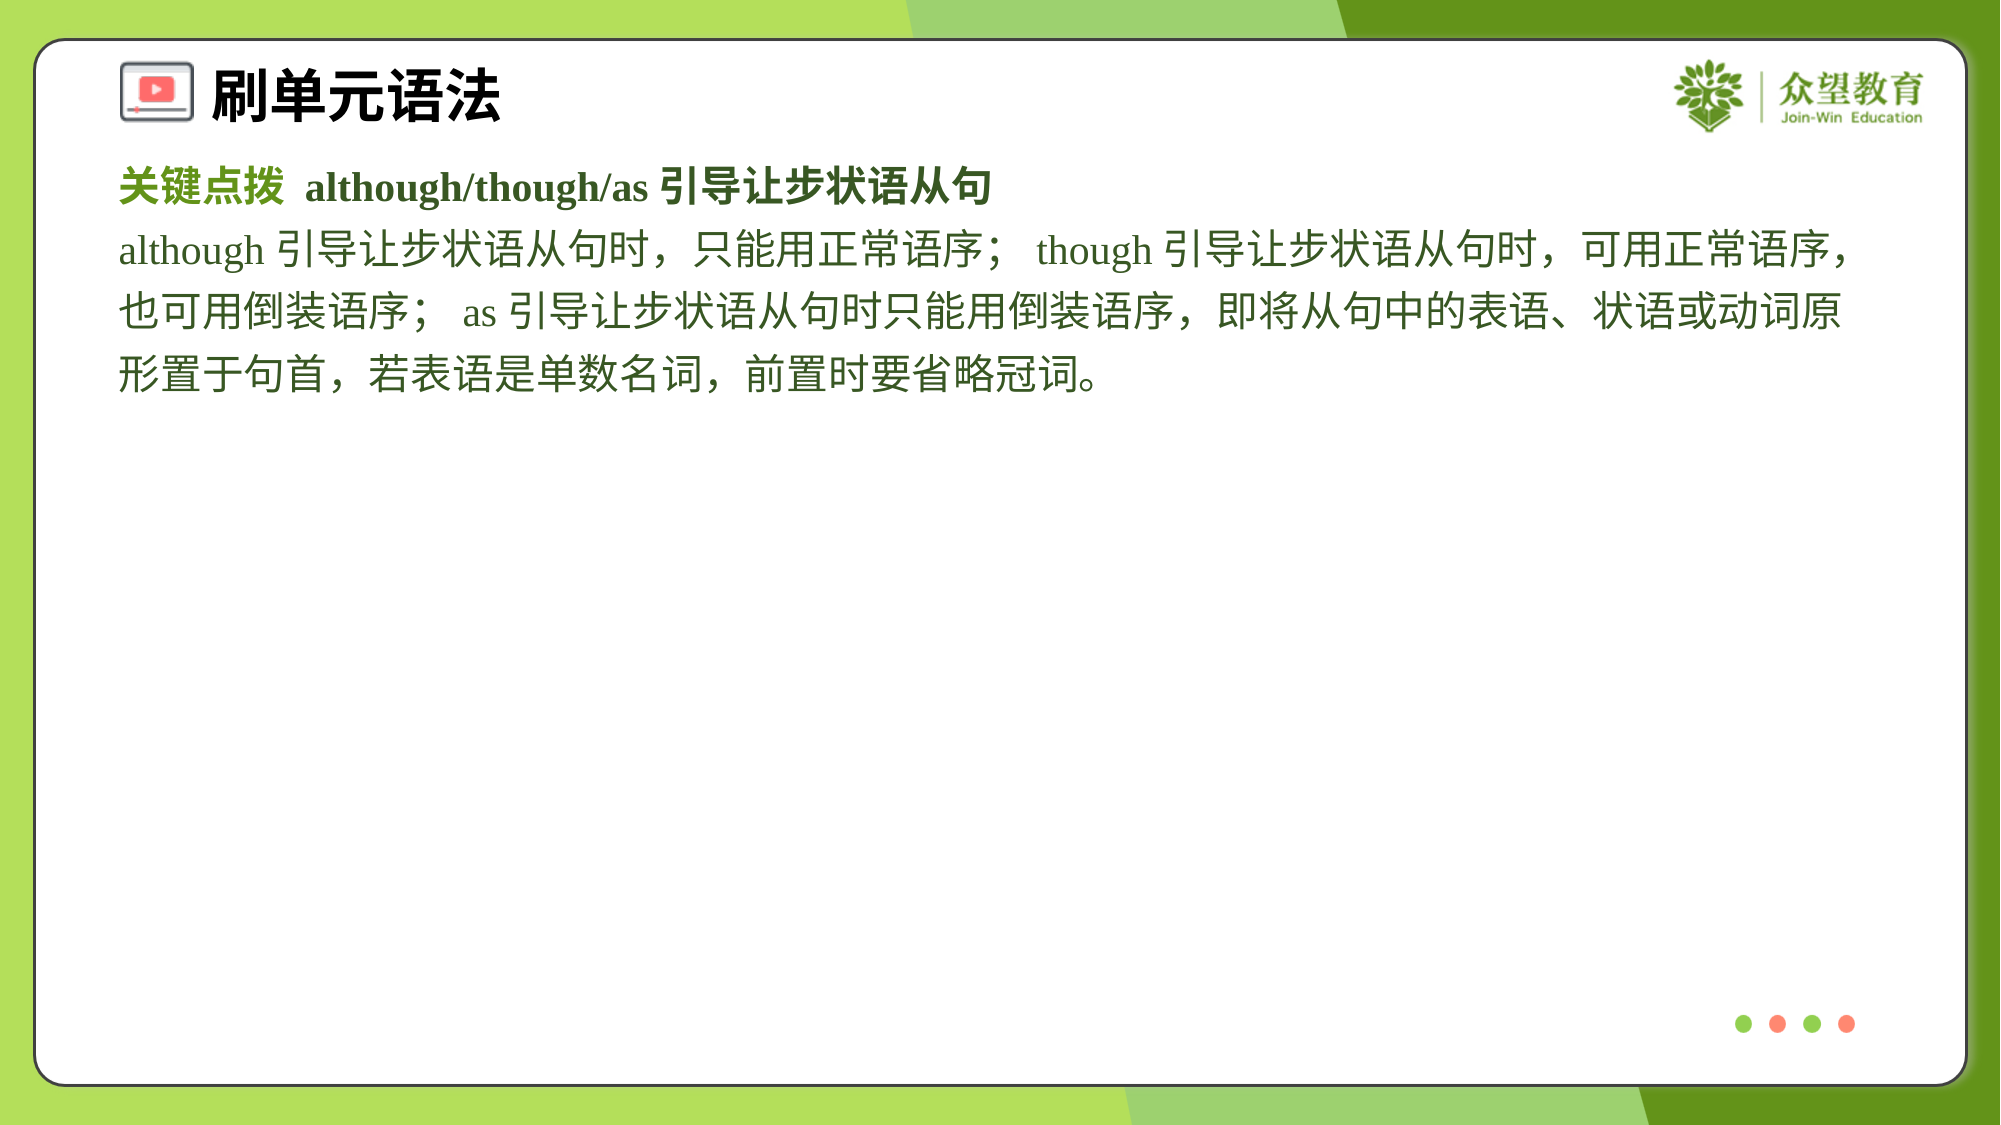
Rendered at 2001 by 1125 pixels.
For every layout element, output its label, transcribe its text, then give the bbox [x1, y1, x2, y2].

text_box 关键点拨 although/though/as引导让步状语从句 although引导让步状语从句时，只能用正常语序；though引导让步状语从句时，可用正常语序，也可用倒装语序；as引导让步状语从句时只能用倒装语序，即将从句中的表语、状语或动词原形置于句首，若表语是单数名词，前置时要省略冠词。 [118, 147, 1883, 393]
picture [0, 0, 2000, 1125]
